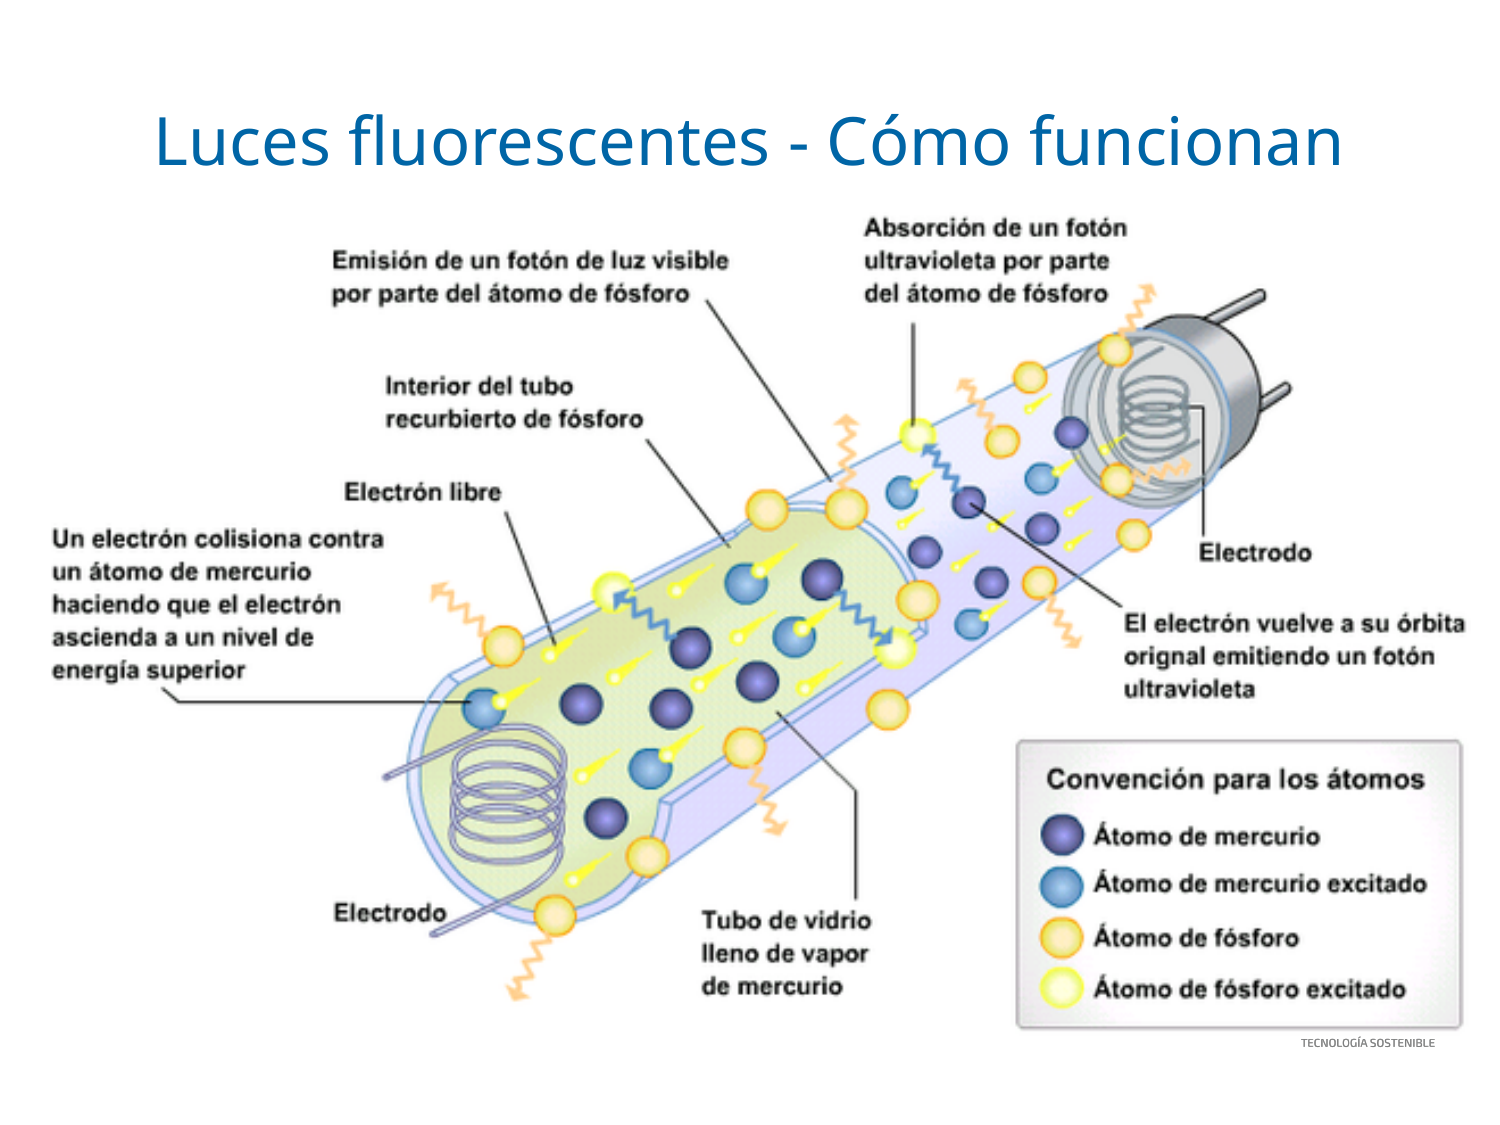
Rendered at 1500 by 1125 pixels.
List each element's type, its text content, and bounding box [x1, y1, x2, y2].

picture [49, 212, 1471, 1050]
title Luces fluorescentes - Cómo funcionan [75, 45, 1425, 210]
